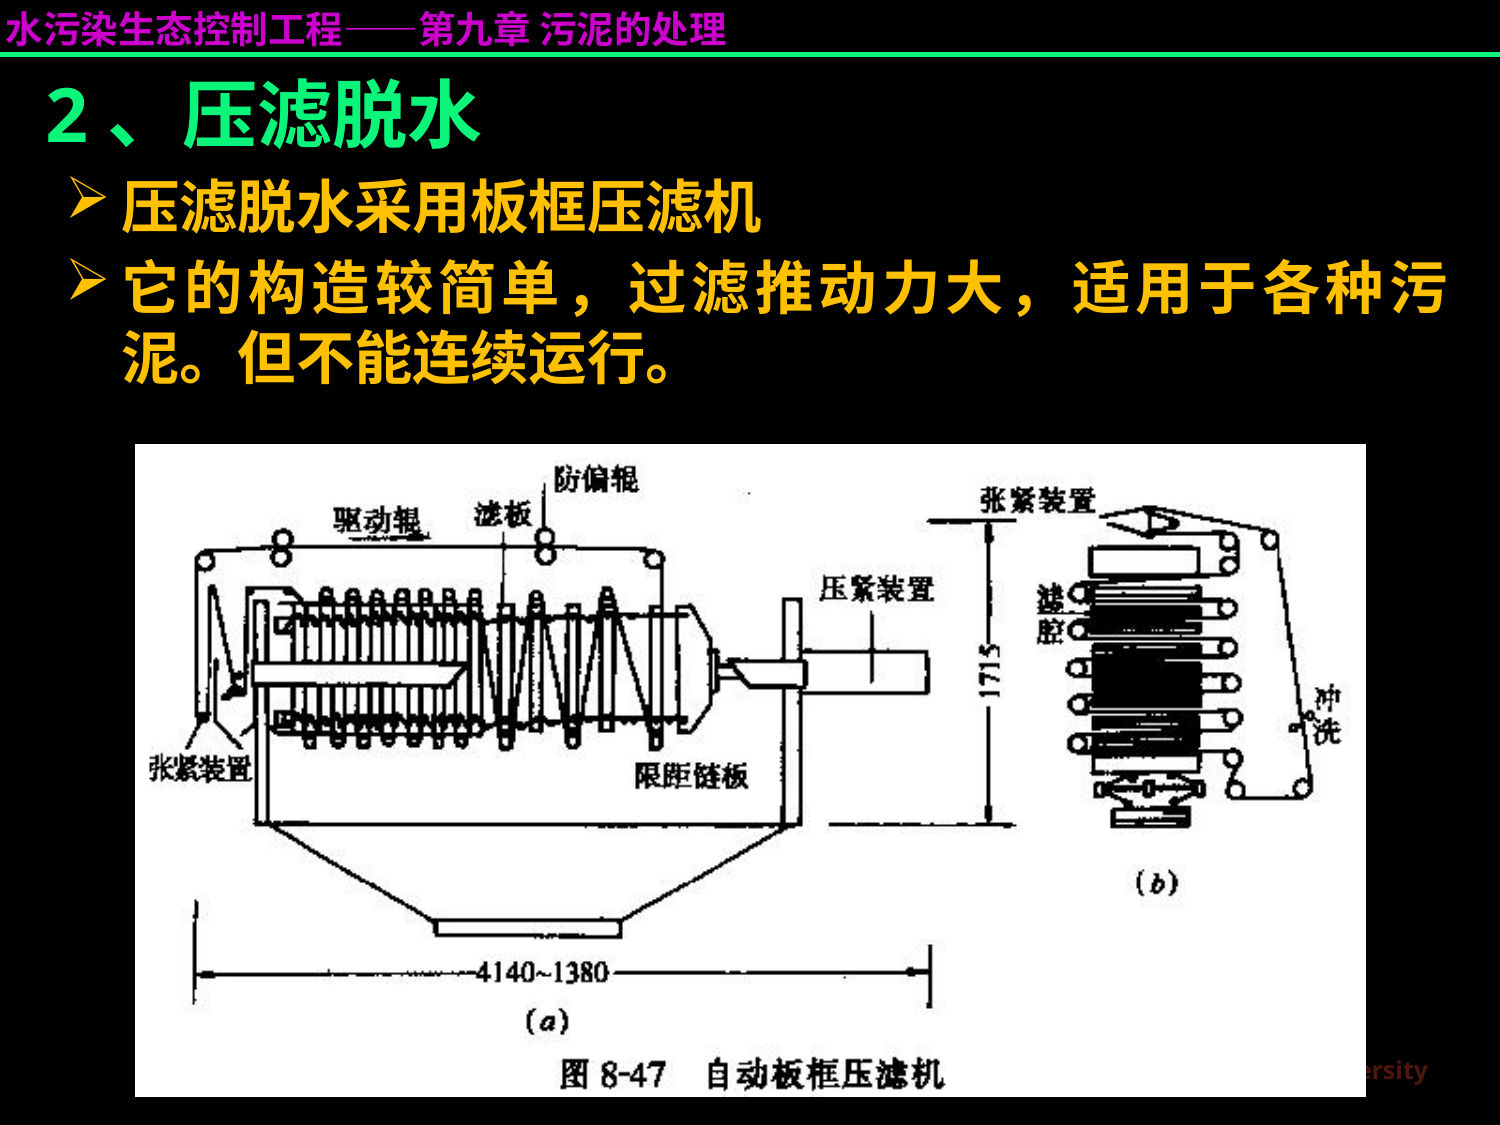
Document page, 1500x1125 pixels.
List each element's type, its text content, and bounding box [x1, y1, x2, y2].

picture [135, 444, 1366, 1098]
title 2、压滤脱水 [29, 19, 1380, 207]
list 压滤脱水采用板框压滤机 它的构造较简单，过滤推动力大，适用于各种污泥。但不能连续运行。 [50, 162, 1463, 438]
